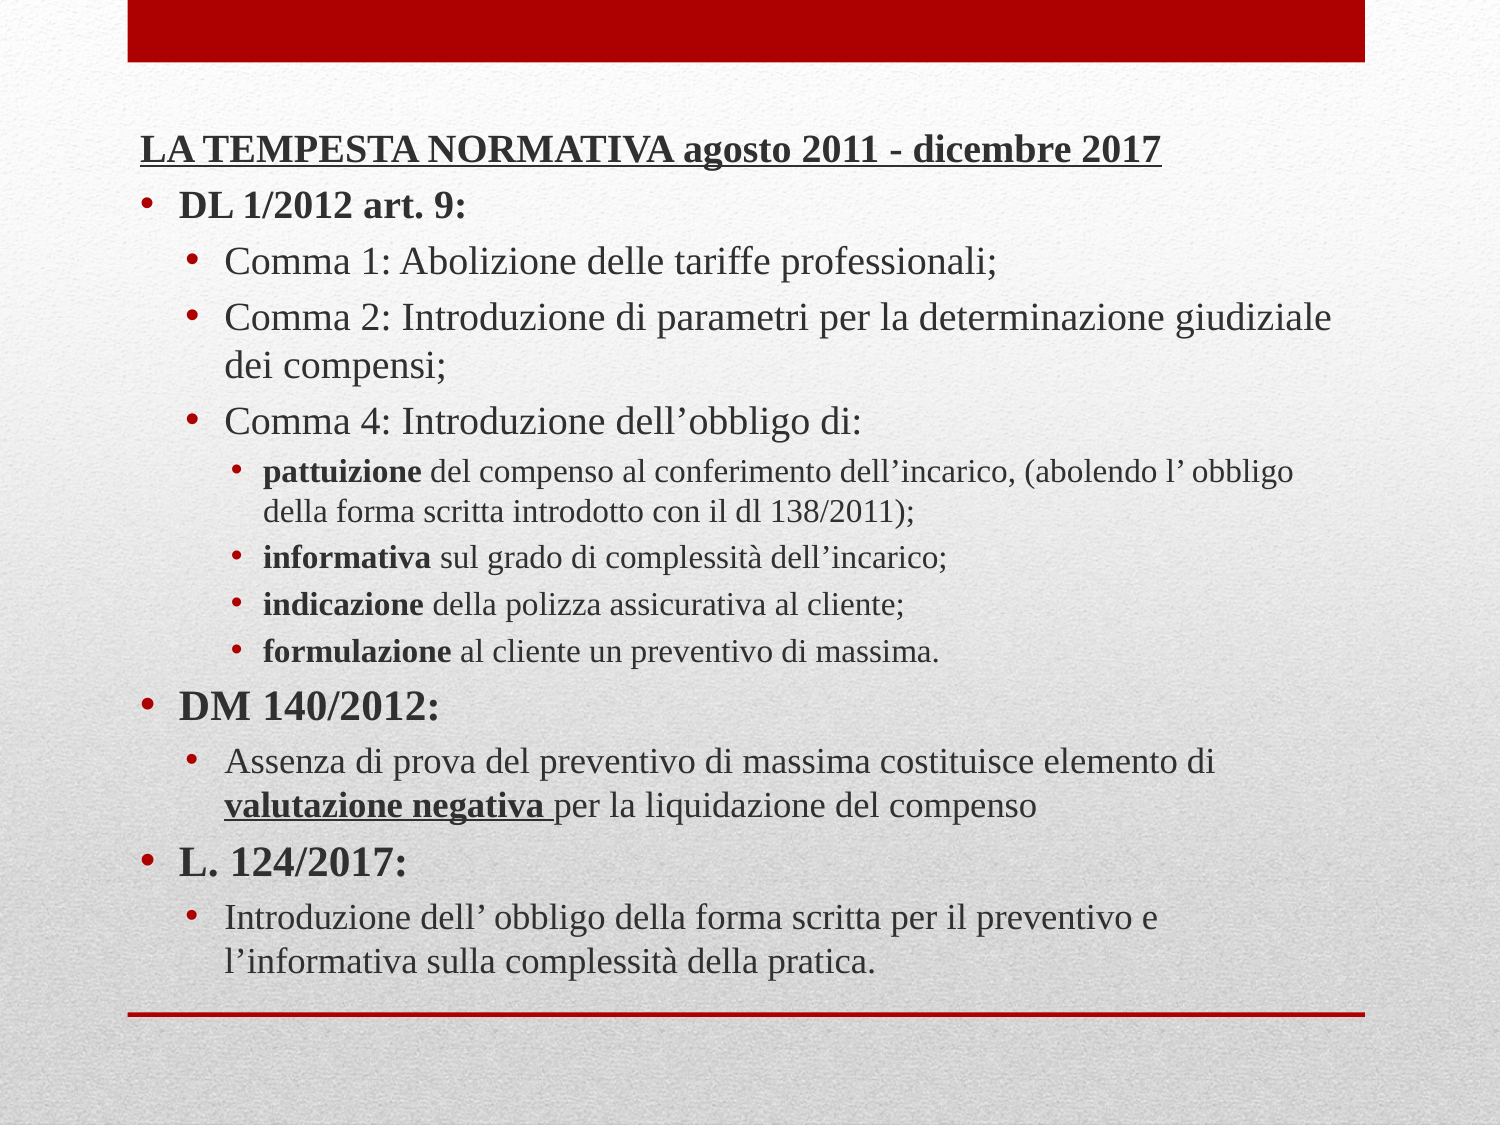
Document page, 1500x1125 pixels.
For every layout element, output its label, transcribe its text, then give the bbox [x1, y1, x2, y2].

list LA TEMPESTA NORMATIVA agosto 2011 - dicembre 2017 DL 1/2012 art. 9: Comma 1: Abolizione delle tariffe professionali; Comma 2: Introduzione di parametri per la determinazione giudiziale dei compensi; Comma 4: Introduzione dell’obbligo di: pattuizione del compenso al conferimento dell’incarico, (abolendo l’ obbligo della forma scritta introdotto con il dl 138/2011); informativa sul grado di complessità dell’incarico; indicazione della polizza assicurativa al cliente; formulazione al cliente un preventivo di massima. DM 140/2012: Assenza di prova del preventivo di massima costituisce elemento di valutazione negativa per la liquidazione del compenso L. 124/2017: Introduzione dell’ obbligo della forma scritta per il preventivo e l’informativa sulla complessità della pratica. [125, 112, 1363, 991]
